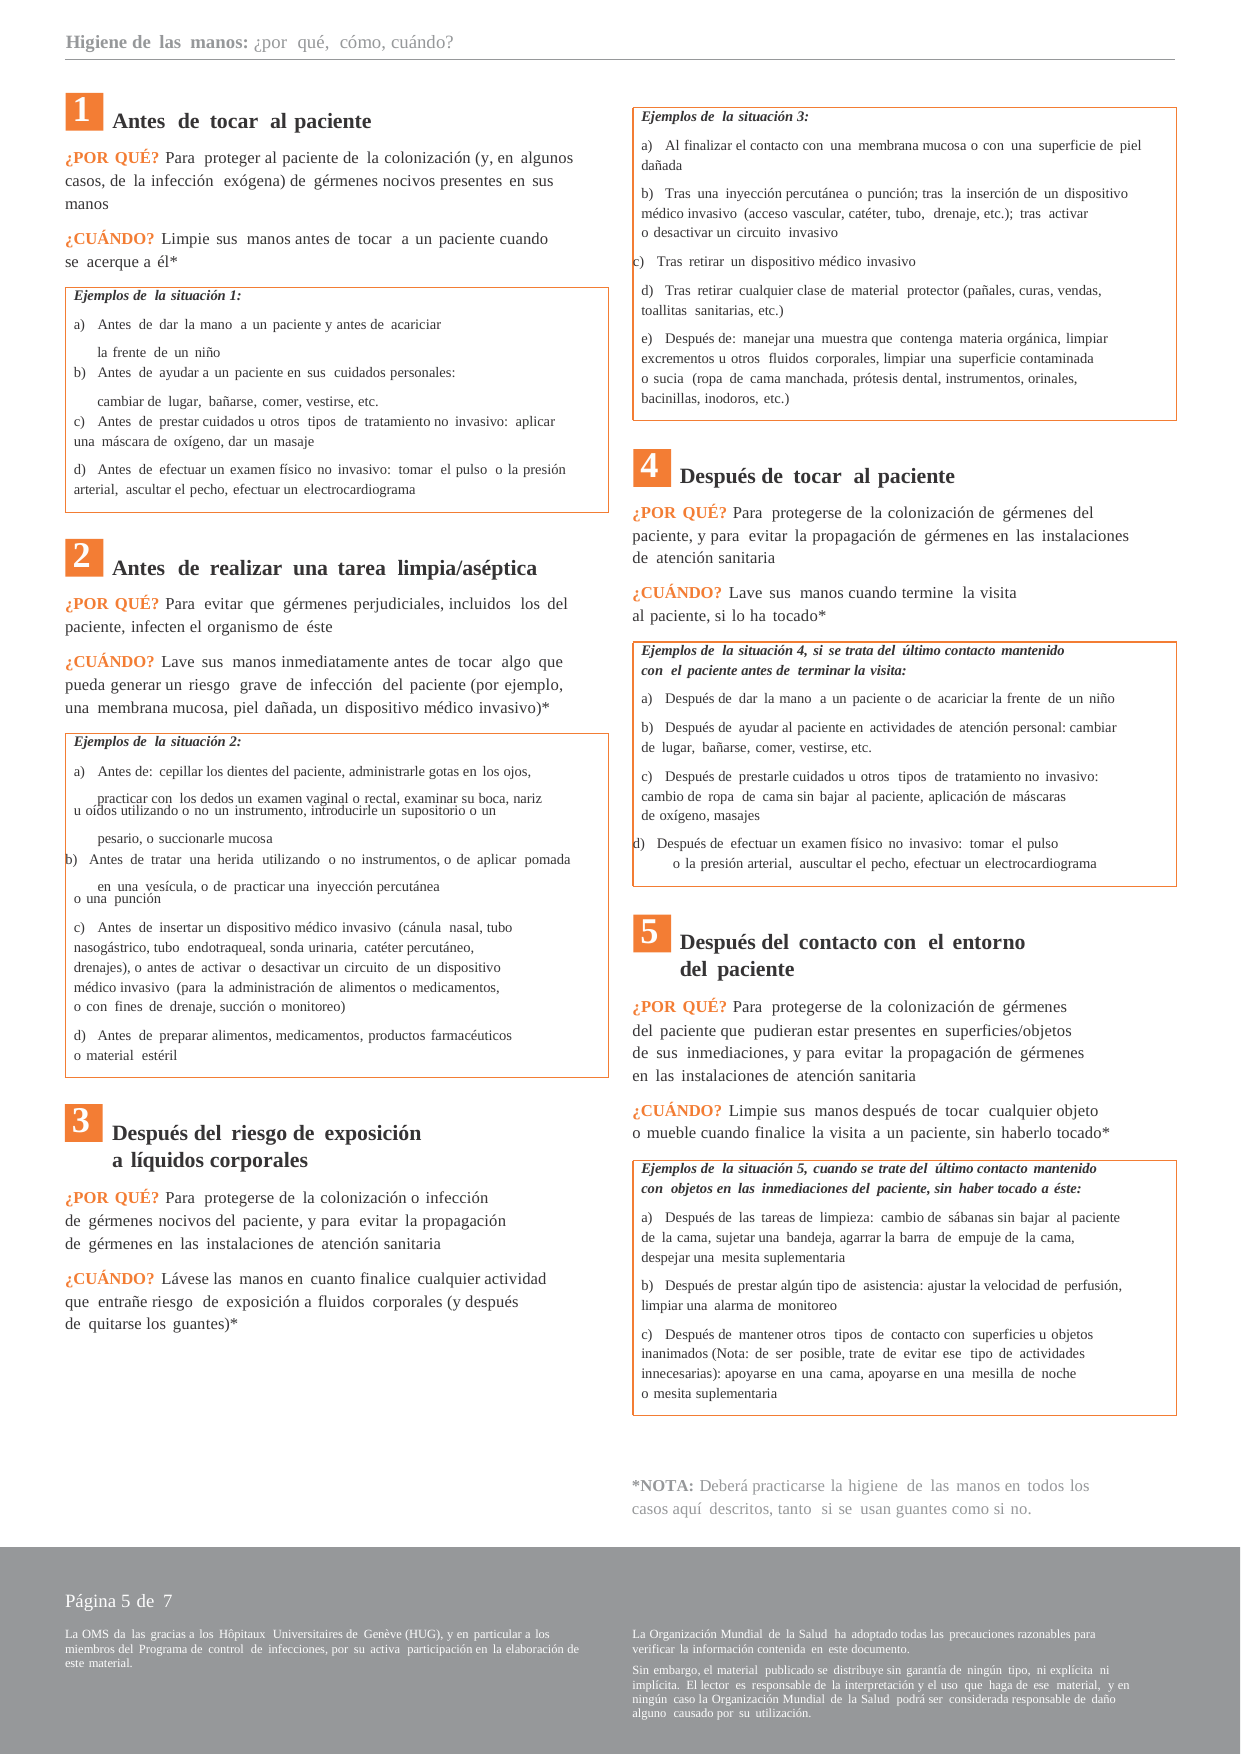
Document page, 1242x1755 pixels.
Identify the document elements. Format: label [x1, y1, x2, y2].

text_box [633, 914, 672, 953]
text_box [632, 107, 1177, 421]
text_box [65, 92, 104, 131]
text_box [62, 1187, 540, 1255]
text_box [64, 733, 610, 1078]
text_box [62, 147, 601, 215]
text_box [110, 1119, 469, 1175]
text_box [65, 538, 104, 577]
text_box [63, 30, 1176, 62]
text_box [0, 1547, 1241, 1754]
text_box [110, 108, 391, 135]
text_box [677, 463, 990, 490]
text_box [62, 651, 591, 719]
text_box [62, 228, 578, 272]
text_box [630, 582, 1035, 627]
text_box [629, 1475, 1114, 1520]
text_box [630, 502, 1168, 569]
text_box [630, 1100, 1143, 1145]
text_box [677, 929, 1070, 985]
text_box [633, 449, 672, 487]
text_box [64, 287, 610, 513]
text_box [110, 554, 563, 581]
text_box [630, 997, 1118, 1087]
text_box [62, 1268, 579, 1336]
text_box [64, 1104, 103, 1142]
text_box [632, 1160, 1177, 1416]
text_box [62, 593, 586, 638]
text_box [632, 641, 1177, 887]
